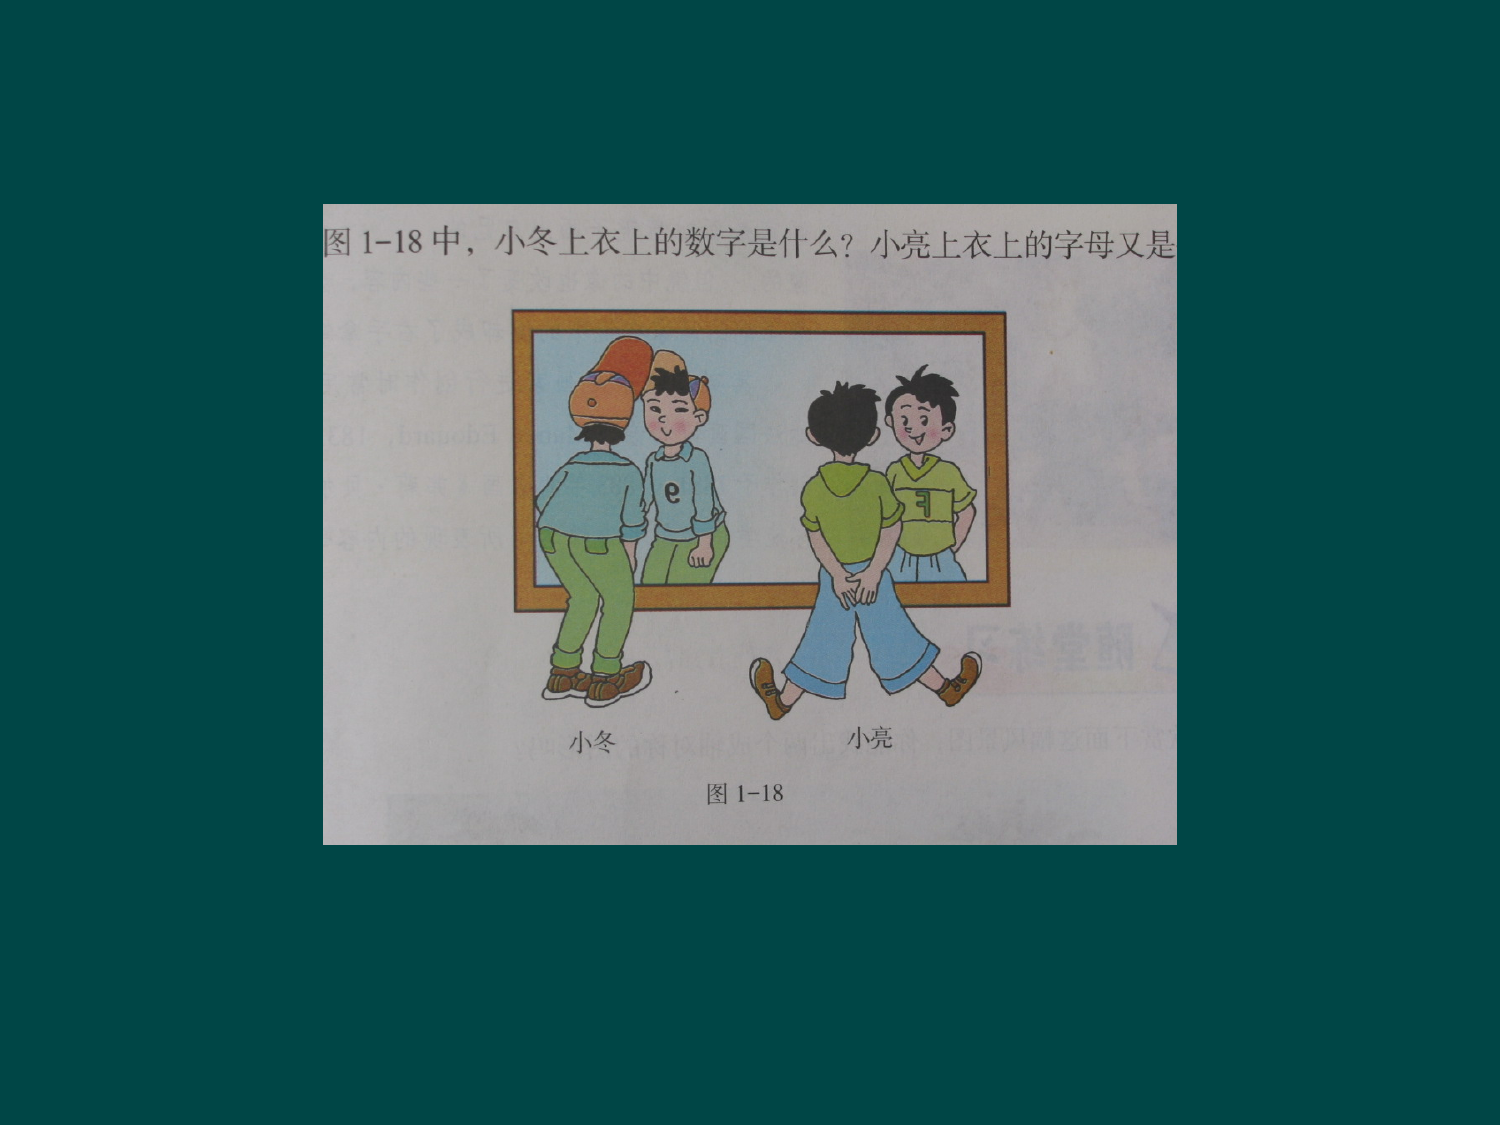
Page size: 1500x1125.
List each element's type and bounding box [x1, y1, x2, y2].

list [323, 204, 1177, 845]
